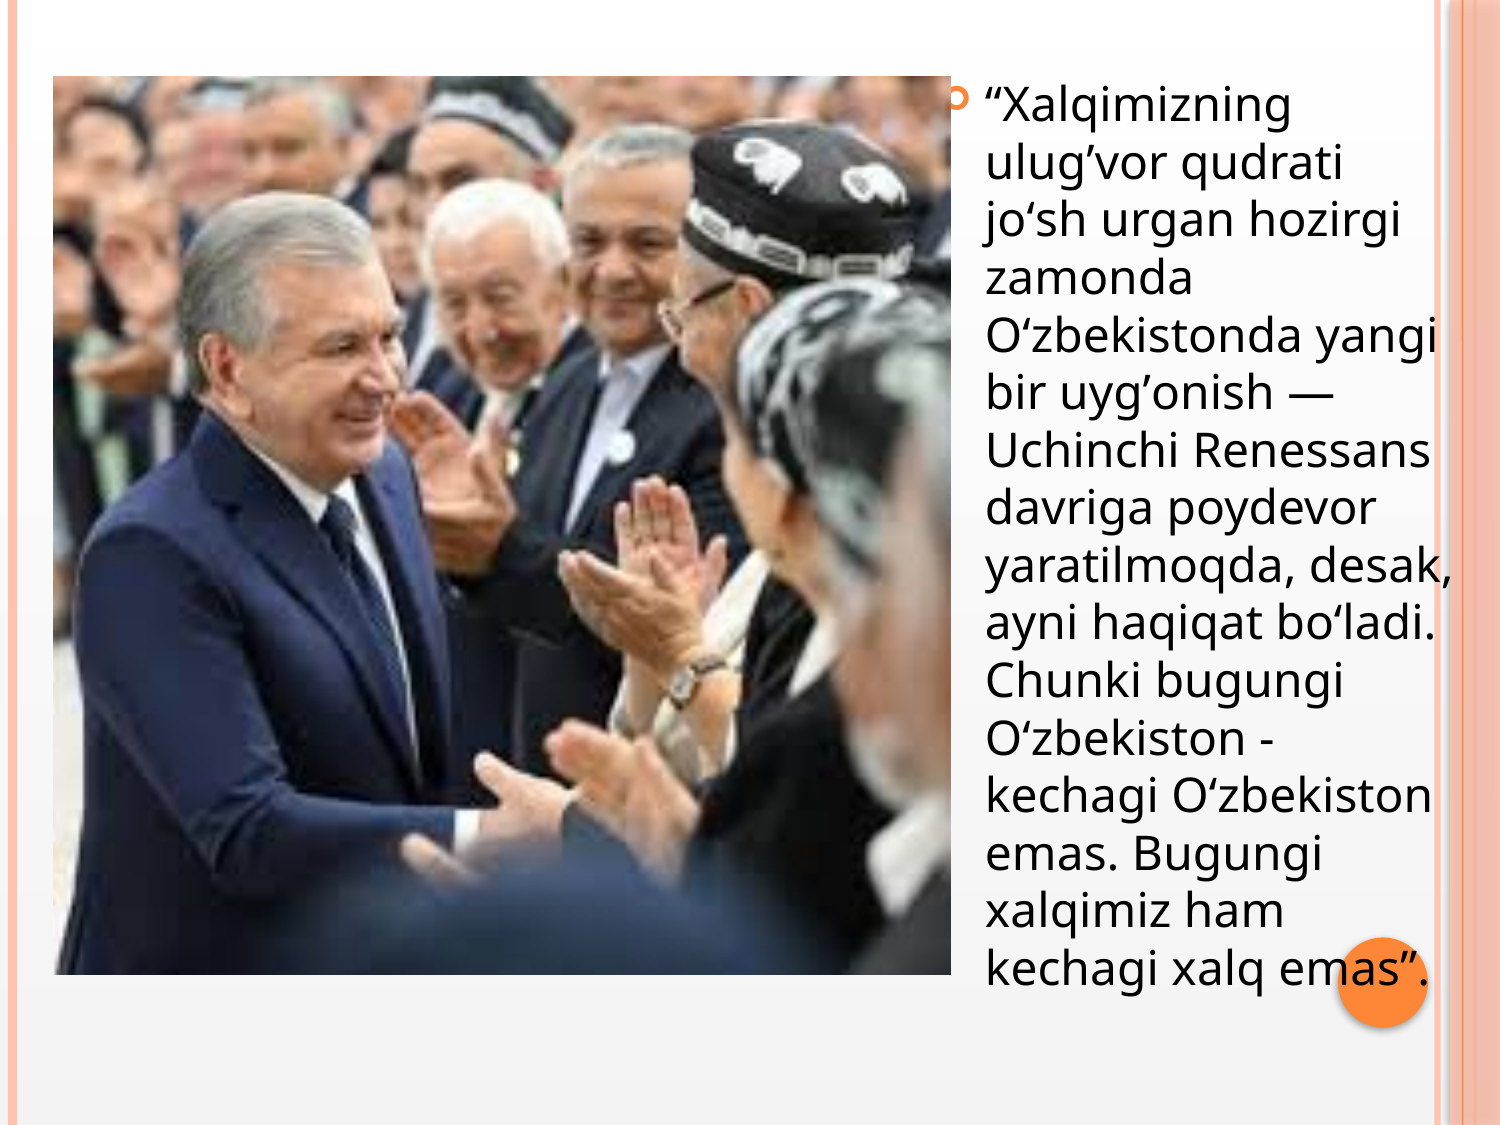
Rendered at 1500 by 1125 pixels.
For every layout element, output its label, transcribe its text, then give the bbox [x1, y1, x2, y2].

picture [52, 76, 952, 975]
list “Xalqimizning ulugʼvor qudrati jo‘sh urgan hozirgi zamonda O‘zbekistonda yangi bir uygʼonish — Uchinchi Renessans davriga poydevor yaratilmoqda, desak, ayni haqiqat bo‘ladi. Chunki bugungi O‘zbekiston - kechagi O‘zbekiston emas. Bugungi xalqimiz ham kechagi xalq emas”. [927, 66, 1473, 1039]
